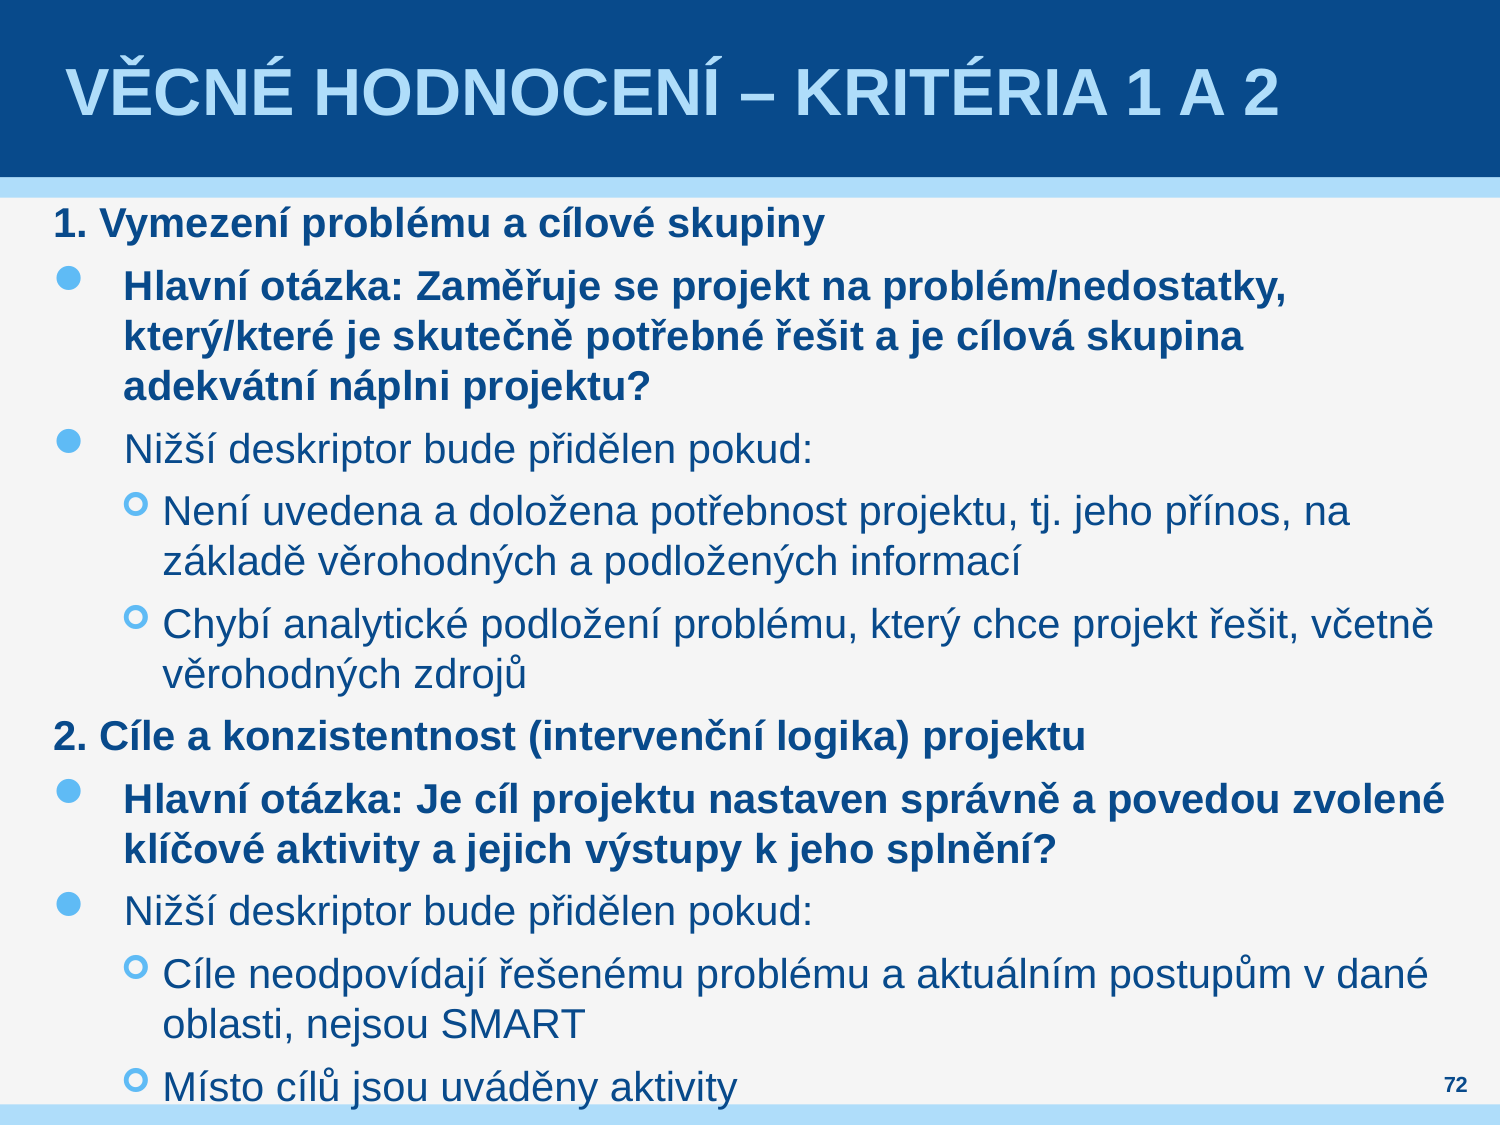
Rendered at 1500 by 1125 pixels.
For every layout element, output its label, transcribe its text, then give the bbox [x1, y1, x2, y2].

list 1. Vymezení problému a cílové skupiny Hlavní otázka: Zaměřuje se projekt na problém/nedostatky, který/které je skutečně potřebné řešit a je cílová skupina adekvátní náplni projektu? Nižší deskriptor bude přidělen pokud: Není uvedena a doložena potřebnost projektu, tj. jeho přínos, na základě věrohodných a podložených informací Chybí analytické podložení problému, který chce projekt řešit, včetně věrohodných zdrojů 2. Cíle a konzistentnost (intervenční logika) projektu Hlavní otázka: Je cíl projektu nastaven správně a povedou zvolené klíčové aktivity a jejich výstupy k jeho splnění? Nižší deskriptor bude přidělen pokud: Cíle neodpovídají řešenému problému a aktuálním postupům v dané oblasti, nejsou SMART Místo cílů jsou uváděny aktivity [53, 196, 1447, 1012]
slide_number 72 [1417, 1068, 1495, 1099]
title věcné hodnocení – kritéria 1 a 2 [59, 0, 1441, 178]
